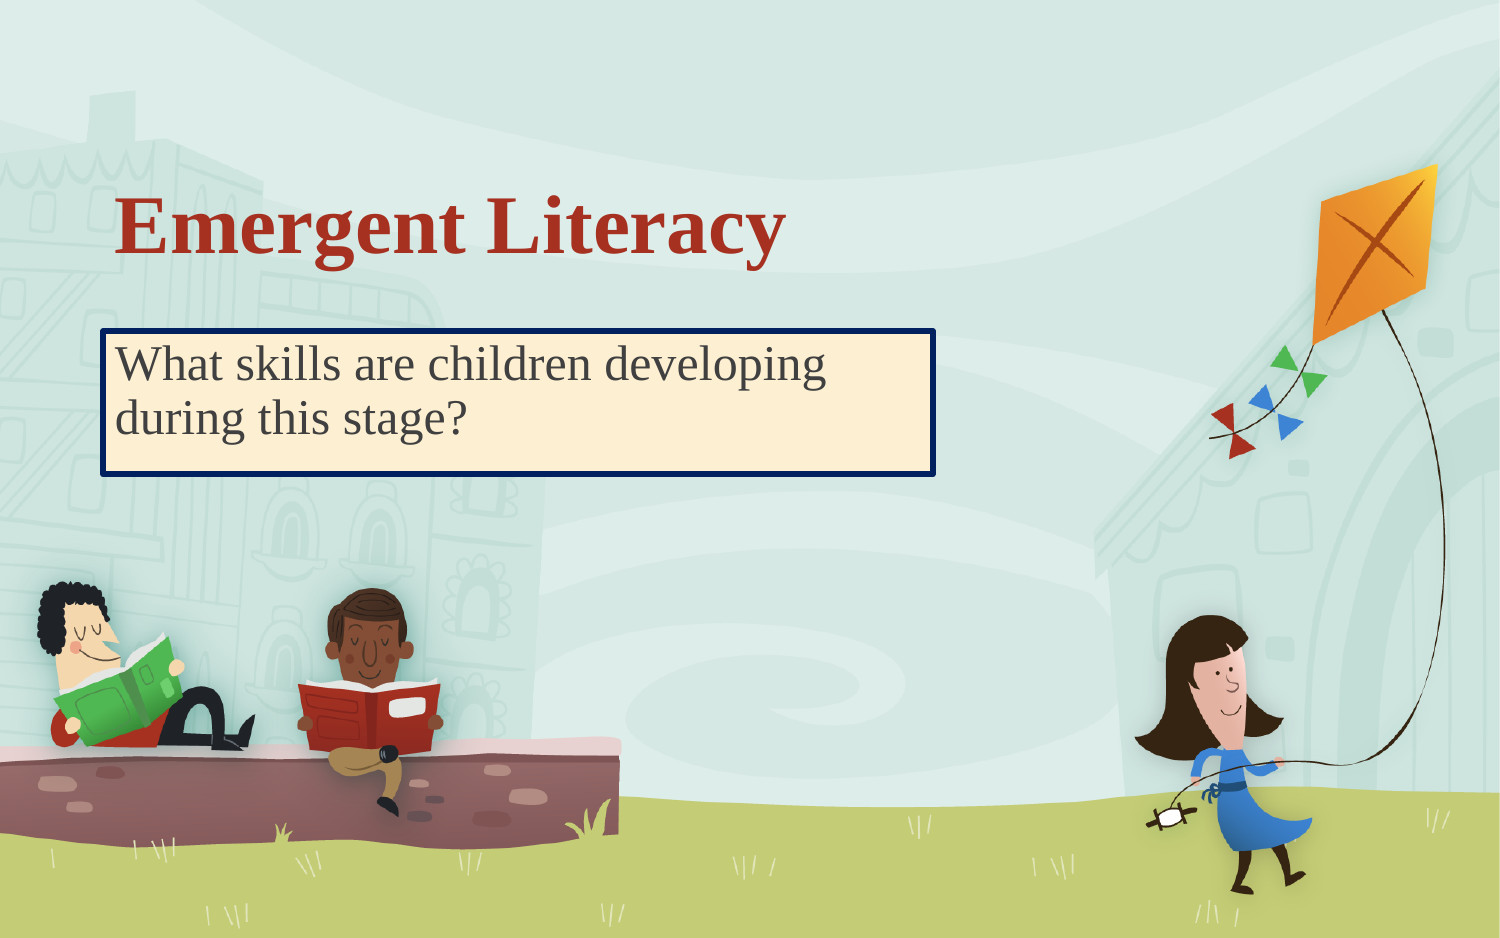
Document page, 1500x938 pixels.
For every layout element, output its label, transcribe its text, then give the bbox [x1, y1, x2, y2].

picture [0, 0, 1500, 938]
title Emergent Literacy [103, 106, 1144, 278]
text_box What skills are children developing during this stage? [103, 331, 933, 475]
